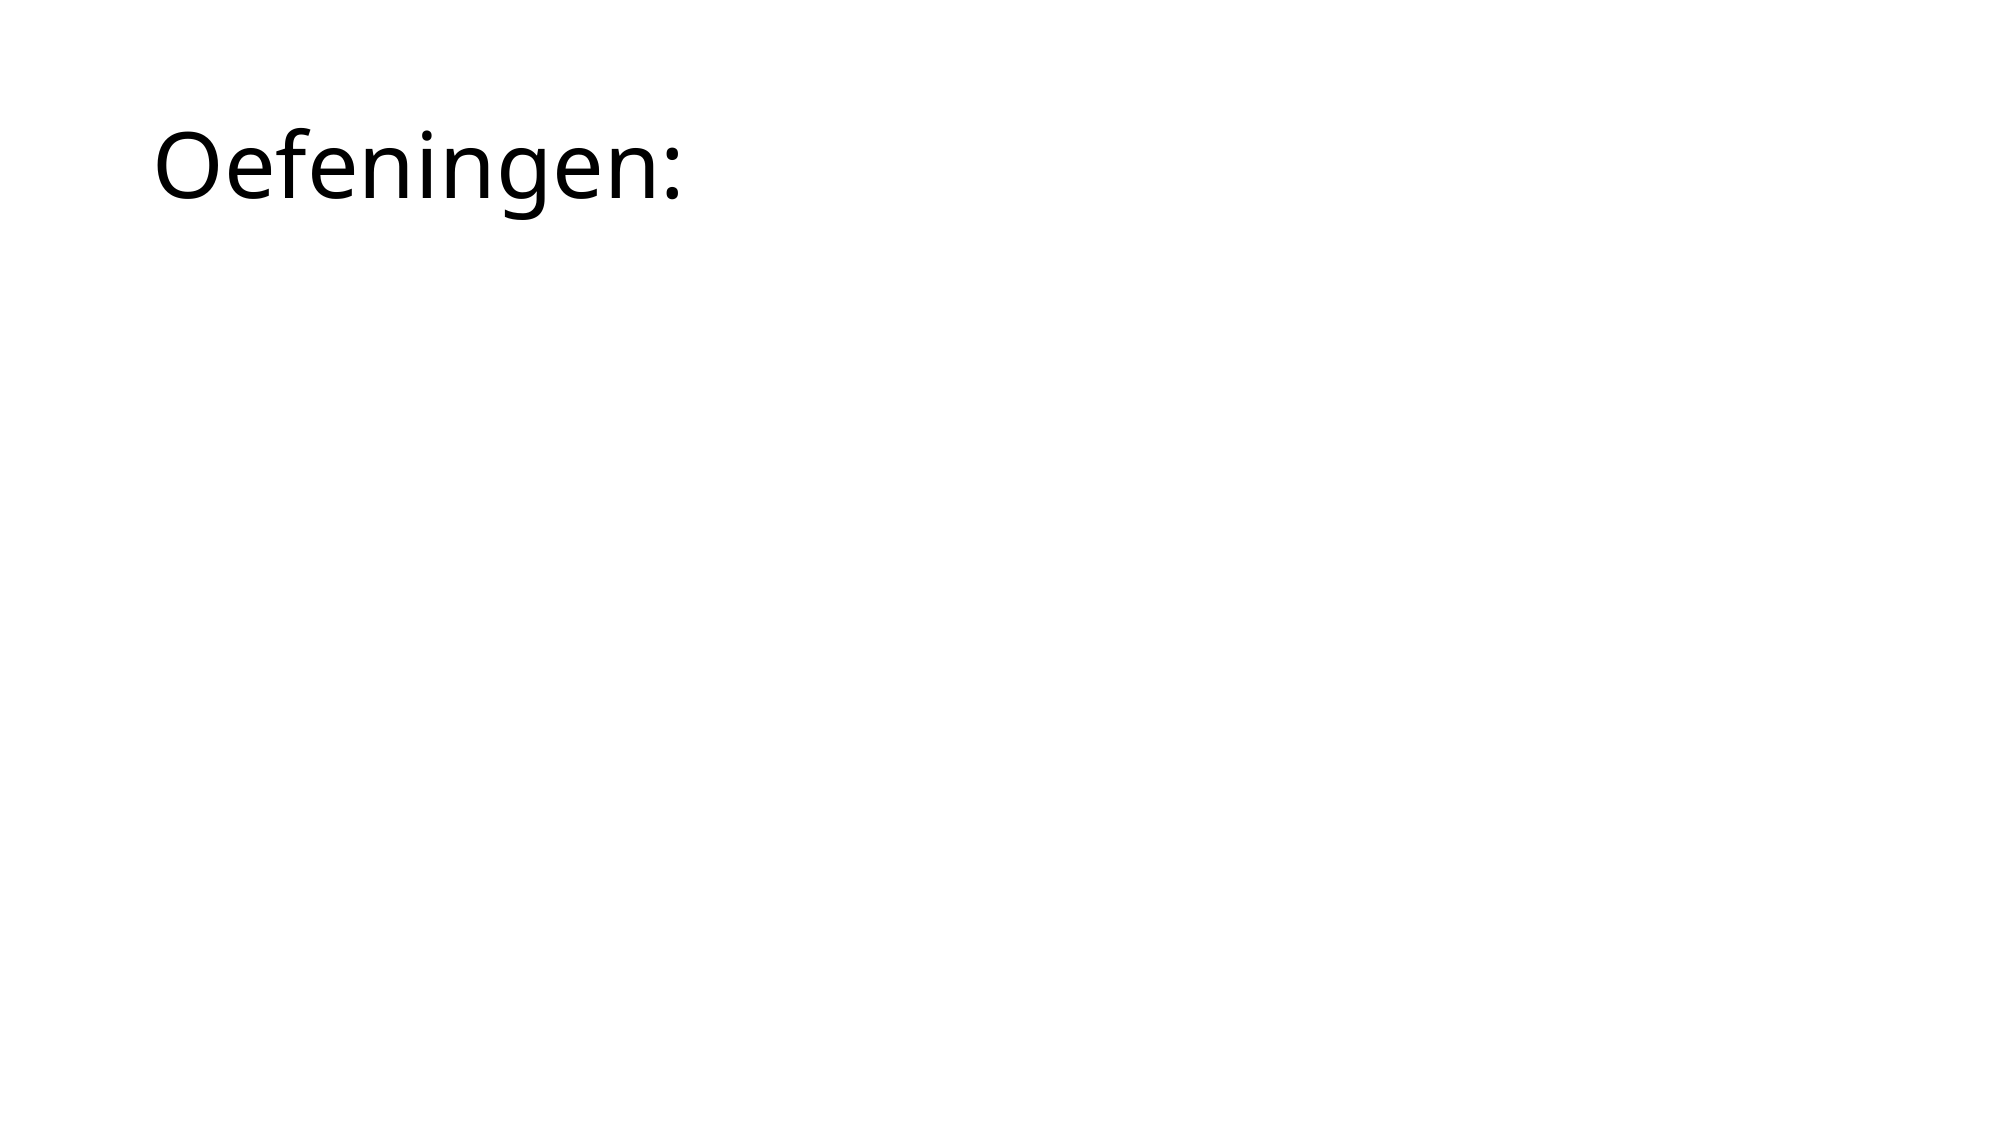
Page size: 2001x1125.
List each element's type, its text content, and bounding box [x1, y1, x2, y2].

title Oefeningen: [137, 59, 1863, 278]
